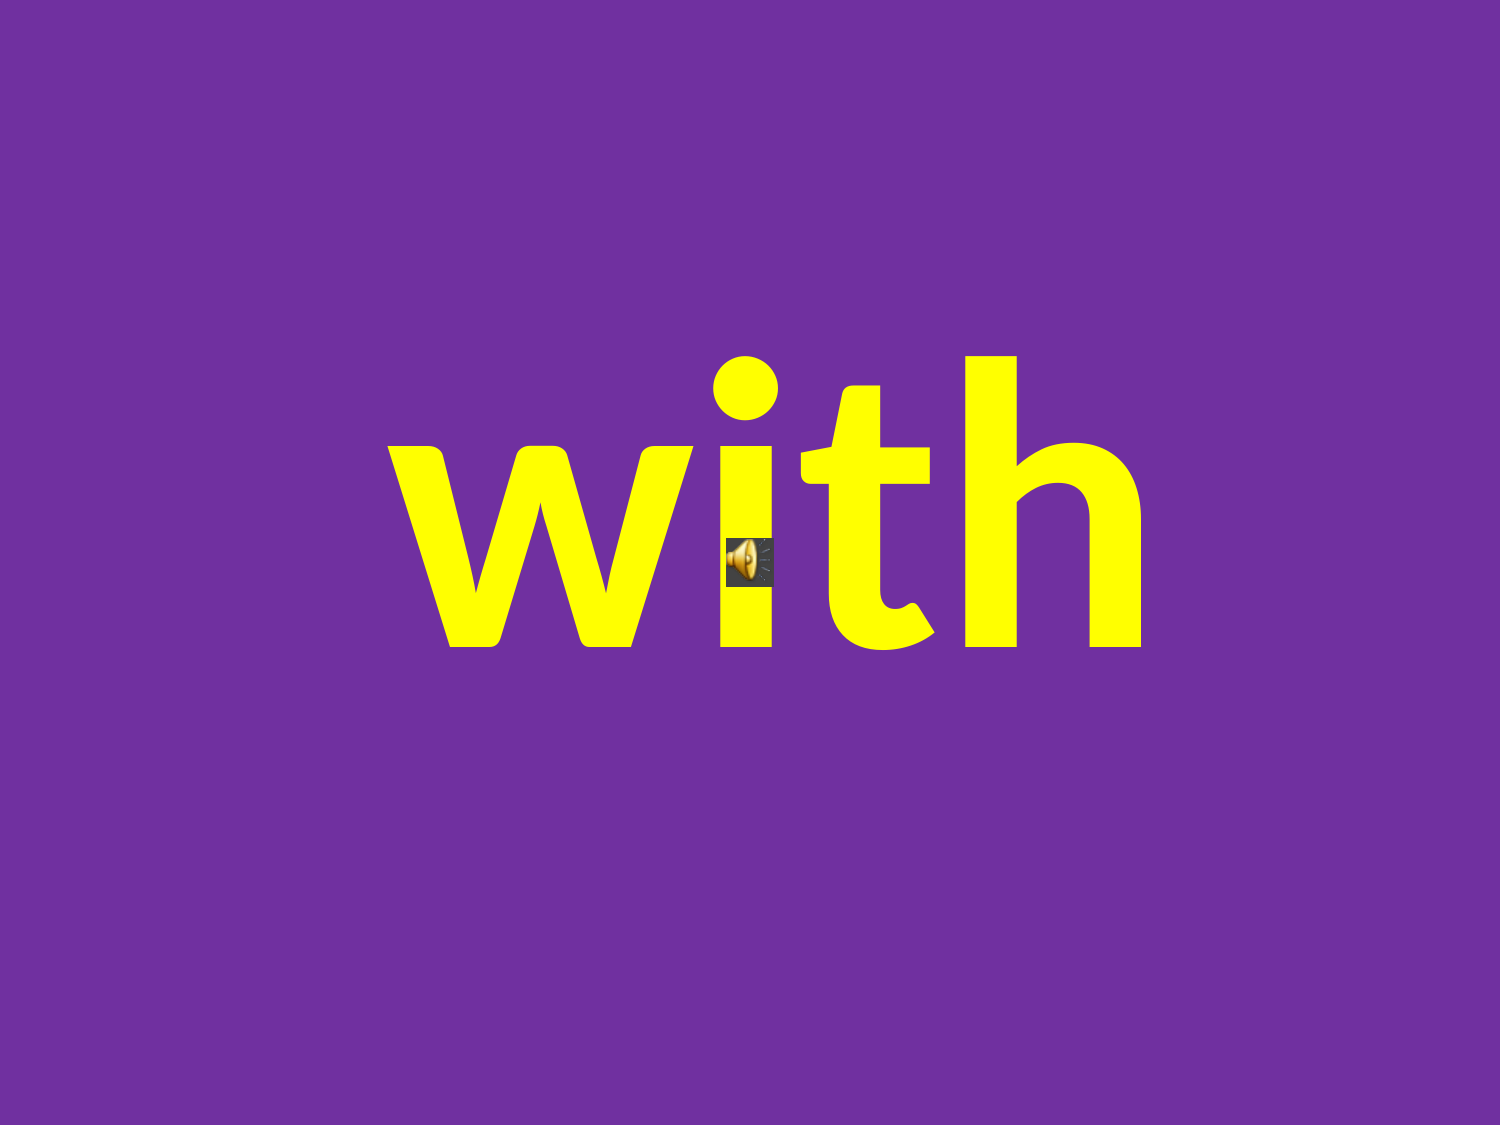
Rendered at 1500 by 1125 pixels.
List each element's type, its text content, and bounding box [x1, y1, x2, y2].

text_box with [99, 224, 1450, 738]
picture [724, 537, 776, 588]
